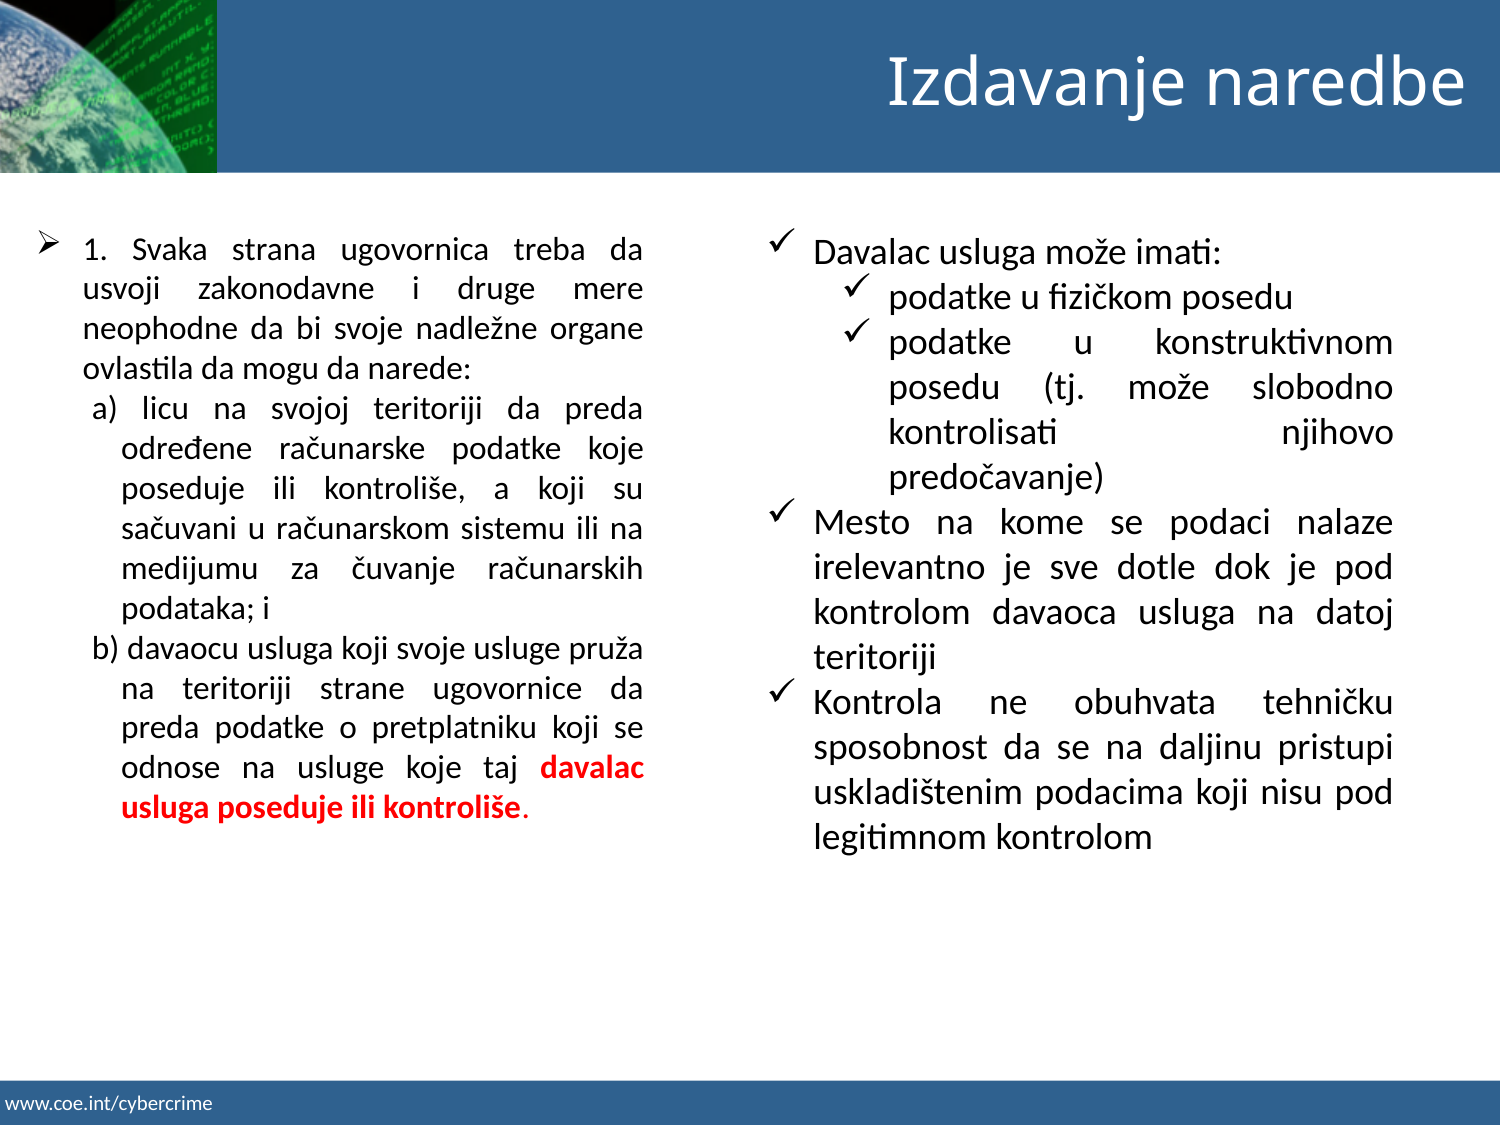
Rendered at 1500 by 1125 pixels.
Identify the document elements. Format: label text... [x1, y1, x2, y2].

picture [0, 0, 217, 173]
text_box Davalac usluga može imati: podatke u fizičkom posedu podatke u konstruktivnom posedu (tj. može slobodno kontrolisati njihovo predočavanje) Mesto na kome se podaci nalaze irelevantno je sve dotle dok je pod kontrolom davaoca usluga na datoj teritoriji Kontrola ne obuhvata tehničku sposobnost da se na daljinu pristupi uskladištenim podacima koji nisu pod legitimnom kontrolom [751, 219, 1409, 864]
text_box Izdavanje naredbe [230, 31, 1483, 126]
text_box 1. Svaka strana ugovornica treba da usvoji zakonodavne i druge mere neophodne da bi svoje nadležne organe ovlastila da mogu da narede: a) licu na svojoj teritoriji da preda određene računarske podatke koje poseduje ili kontroliše, a koji su sačuvani u računarskom sistemu ili na medijumu za čuvanje računarskih podataka; i b) davaocu usluga koji svoje usluge pruža na teritoriji strane ugovornice da preda podatke o pretplatniku koji se odnose na usluge koje taj davalac usluga poseduje ili kontroliše. [21, 219, 660, 833]
